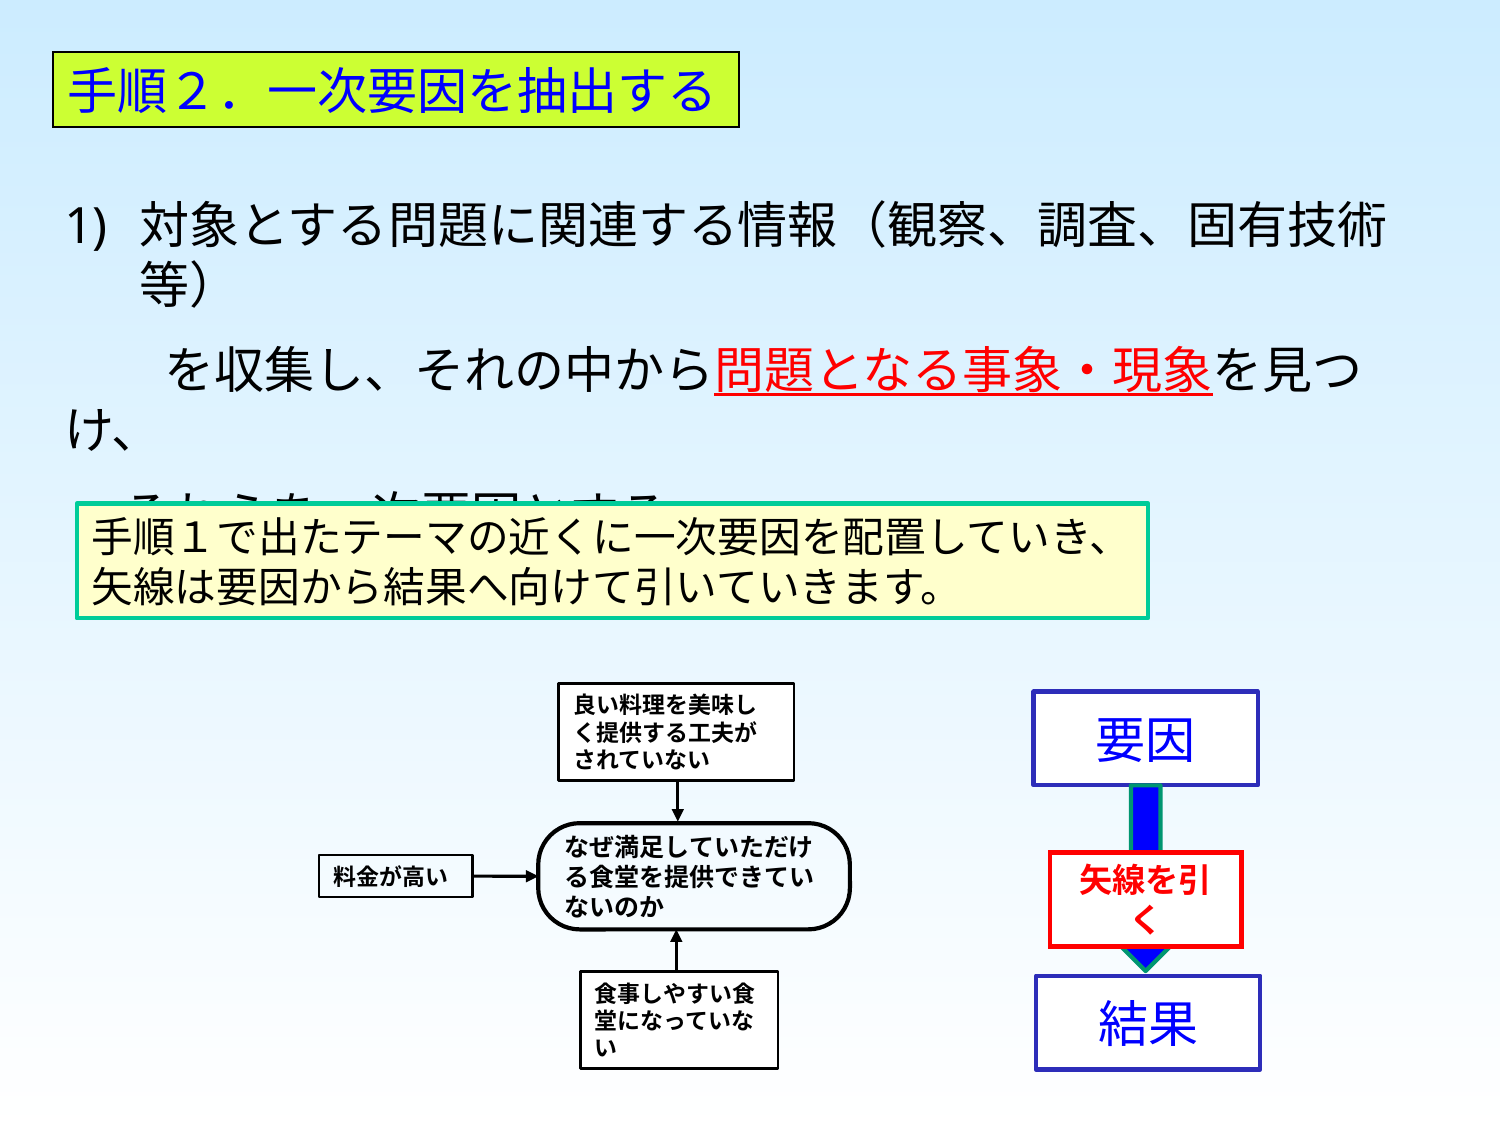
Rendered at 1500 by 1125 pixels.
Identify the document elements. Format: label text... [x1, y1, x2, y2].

text_box 食事しやすい食堂になっていない [578, 970, 780, 1071]
text_box 要因 [1031, 689, 1260, 787]
text_box [1118, 947, 1173, 974]
text_box 料金が高い [317, 853, 475, 899]
text_box 矢線を引く [1050, 852, 1242, 947]
text_box 手順１で出たテーマの近くに一次要因を配置していき、 矢線は要因から結果へ向けて引いていきます。 [75, 501, 1150, 620]
text_box 良い料理を美味しく提供する工夫がされていない [557, 681, 796, 783]
text_box [1128, 783, 1163, 852]
text_box 結果 [1034, 974, 1262, 1072]
text_box 手順２．一次要因を抽出する [52, 52, 739, 127]
text_box 対象とする問題に関連する情報（観察、調査、固有技術等） を収集し、それの中から問題となる事象・現象を見つけ、 それらを一次要因とする。 [49, 186, 1428, 636]
text_box なぜ満足していただける食堂を提供できていないのか [536, 821, 853, 932]
